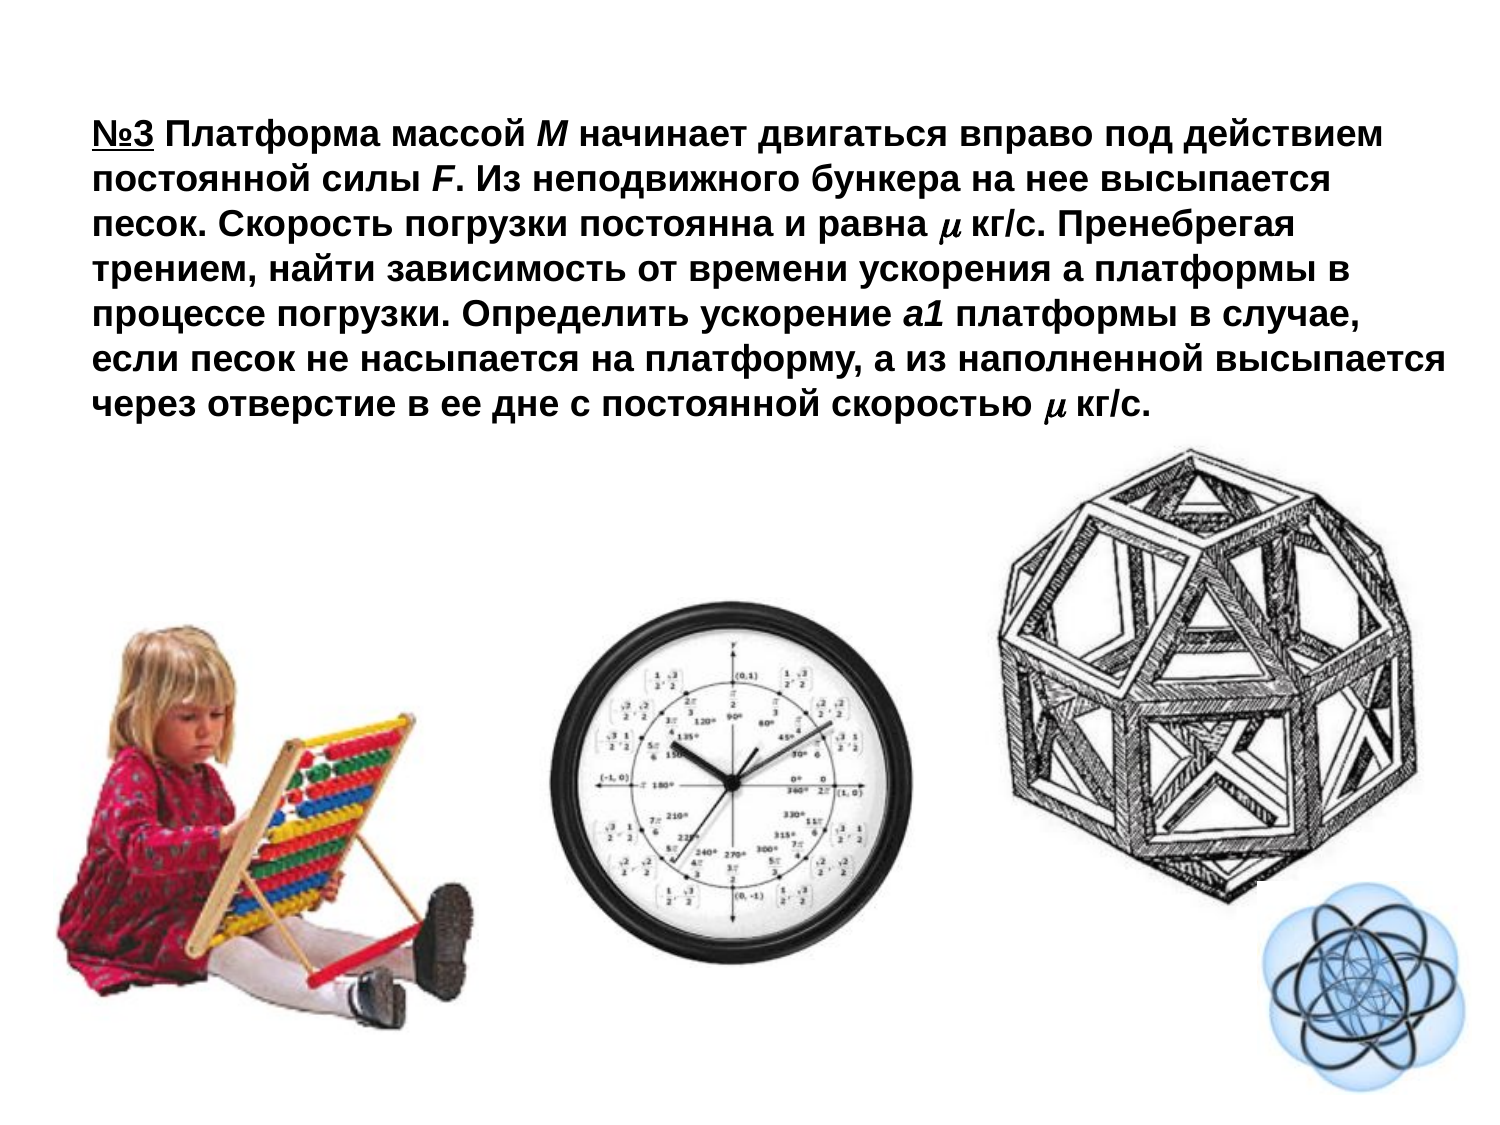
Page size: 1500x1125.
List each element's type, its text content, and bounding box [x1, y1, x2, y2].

picture [52, 621, 479, 1040]
text_box №3 Платформа массой М начинает двигаться вправо под действием постоянной силы F. Из неподвижного бункера на нее высыпается песок. Скорость погрузки постоянна и равна  кг/с. Пренебрегая трением, найти зависимость от времени ускорения а платформы в процессе погрузки. Определить ускорение а1 платформы в случае, если песок не насыпается на платформу, а из наполненной высыпается через отверстие в ее дне с постоянной скоростью  кг/с. [76, 101, 1471, 432]
picture [489, 432, 1472, 1096]
